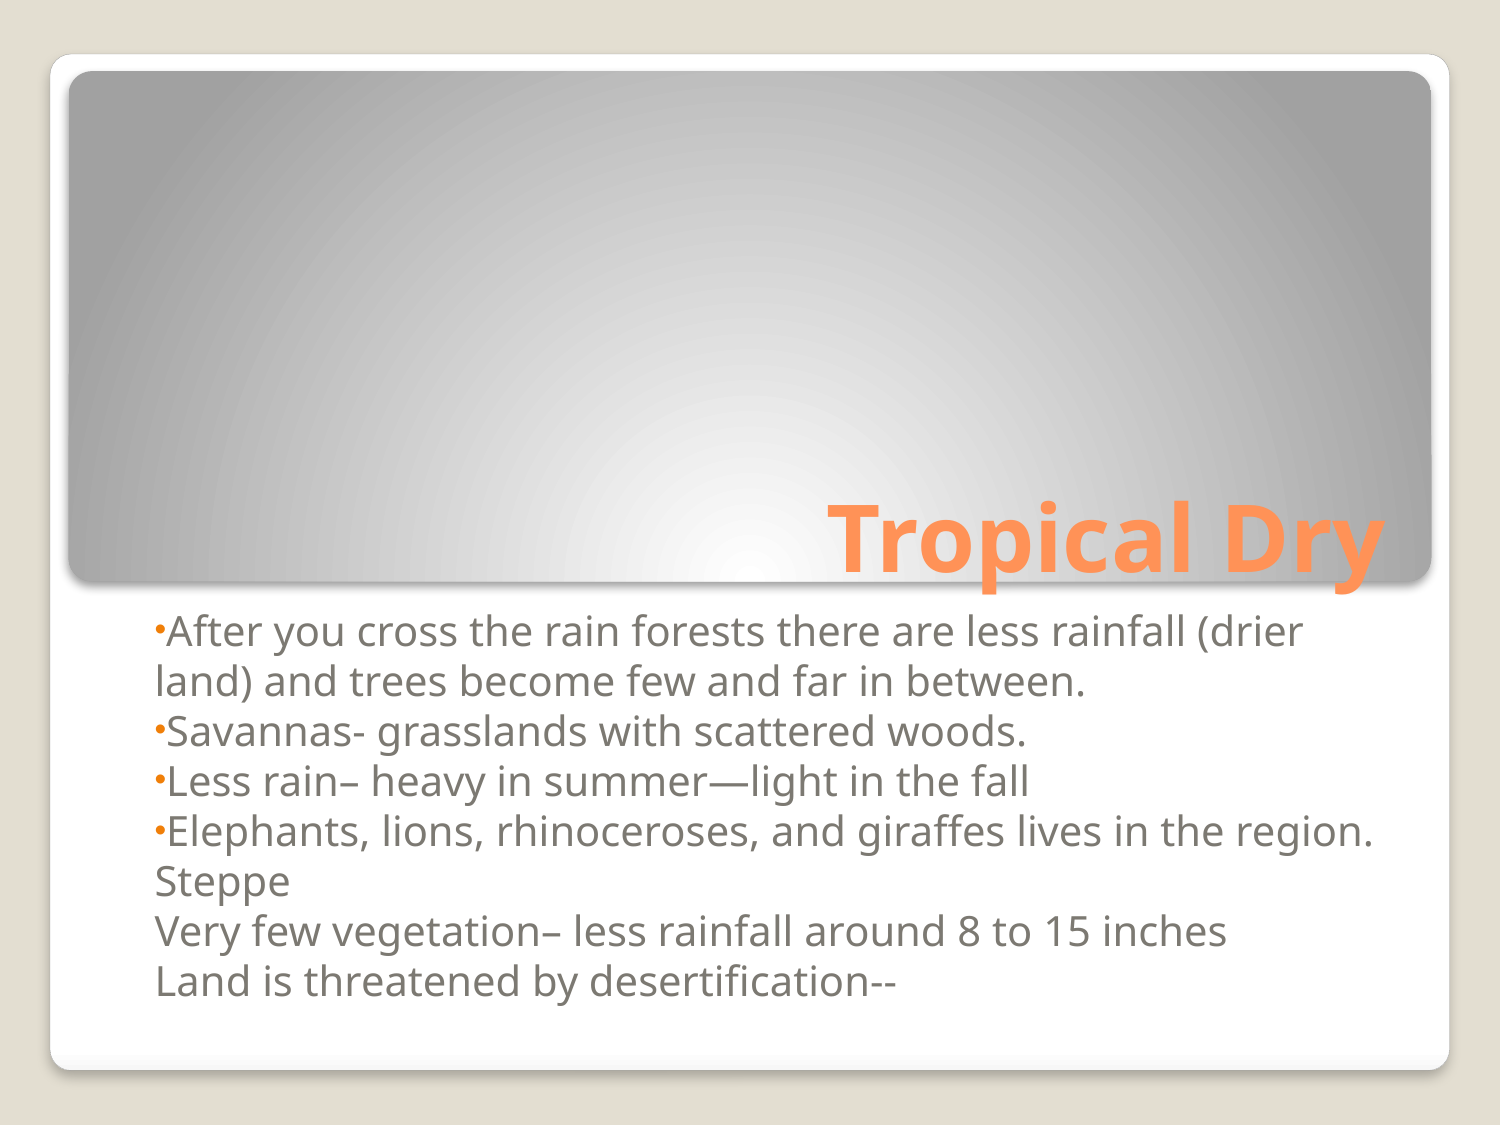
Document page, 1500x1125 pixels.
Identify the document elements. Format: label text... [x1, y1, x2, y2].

subtitle After you cross the rain forests there are less rainfall (drier land) and trees become few and far in between. Savannas- grasslands with scattered woods. Less rain– heavy in summer—light in the fall Elephants, lions, rhinoceroses, and giraffes lives in the region. Steppe Very few vegetation– less rainfall around 8 to 15 inches Land is threatened by desertification-- [118, 604, 1394, 1063]
title Tropical Dry [118, 298, 1394, 599]
